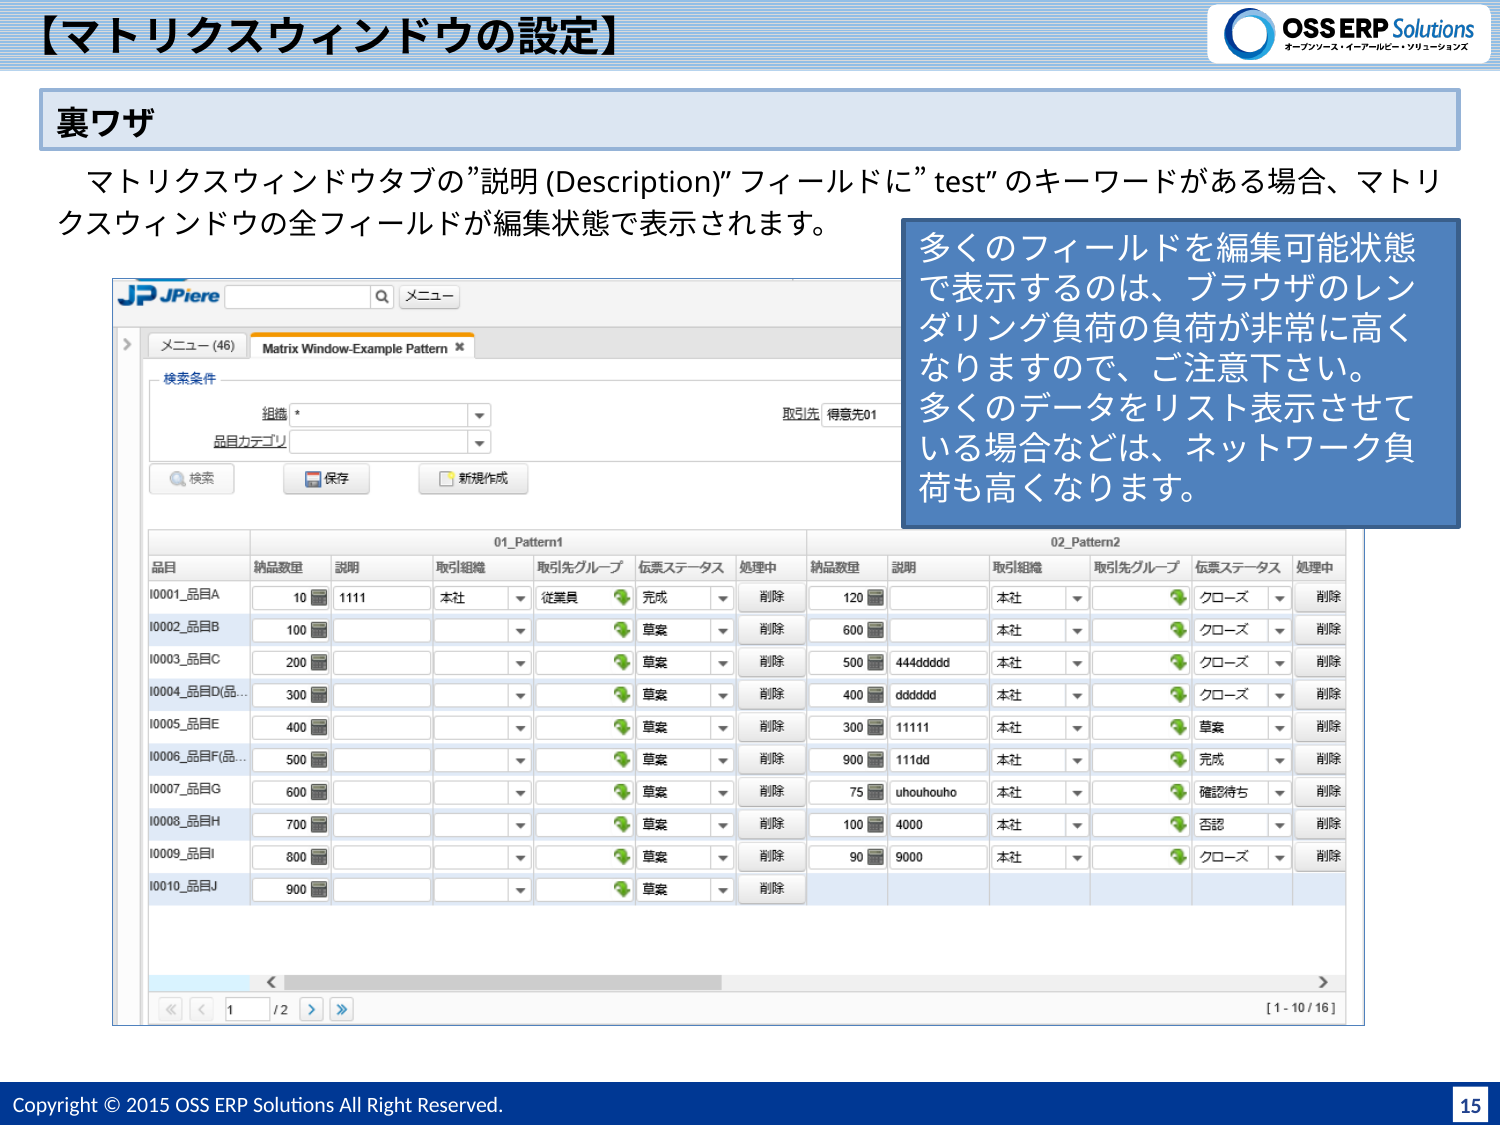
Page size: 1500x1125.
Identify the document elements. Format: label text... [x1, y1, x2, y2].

picture [1353, 8, 1474, 60]
text_box 裏ワザ [39, 88, 1461, 147]
text_box マトリクスウィンドウタブの”説明(Description)”フィールドに”test”のキーワードがある場合、マトリクスウィンドウの全フィールドが編集状態で表示されます。 [39, 147, 1461, 328]
picture [111, 278, 1365, 1027]
text_box 多くのフィールドを編集可能状態で表示するのは、ブラウザのレンダリング負荷の負荷が非常に高くなりますので、ご注意下さい。 多くのデータをリスト表示させている場合などは、ネットワーク負荷も高くなります。 [901, 218, 1461, 529]
title 【マトリクスウィンドウの設定】 [2, 0, 1353, 70]
